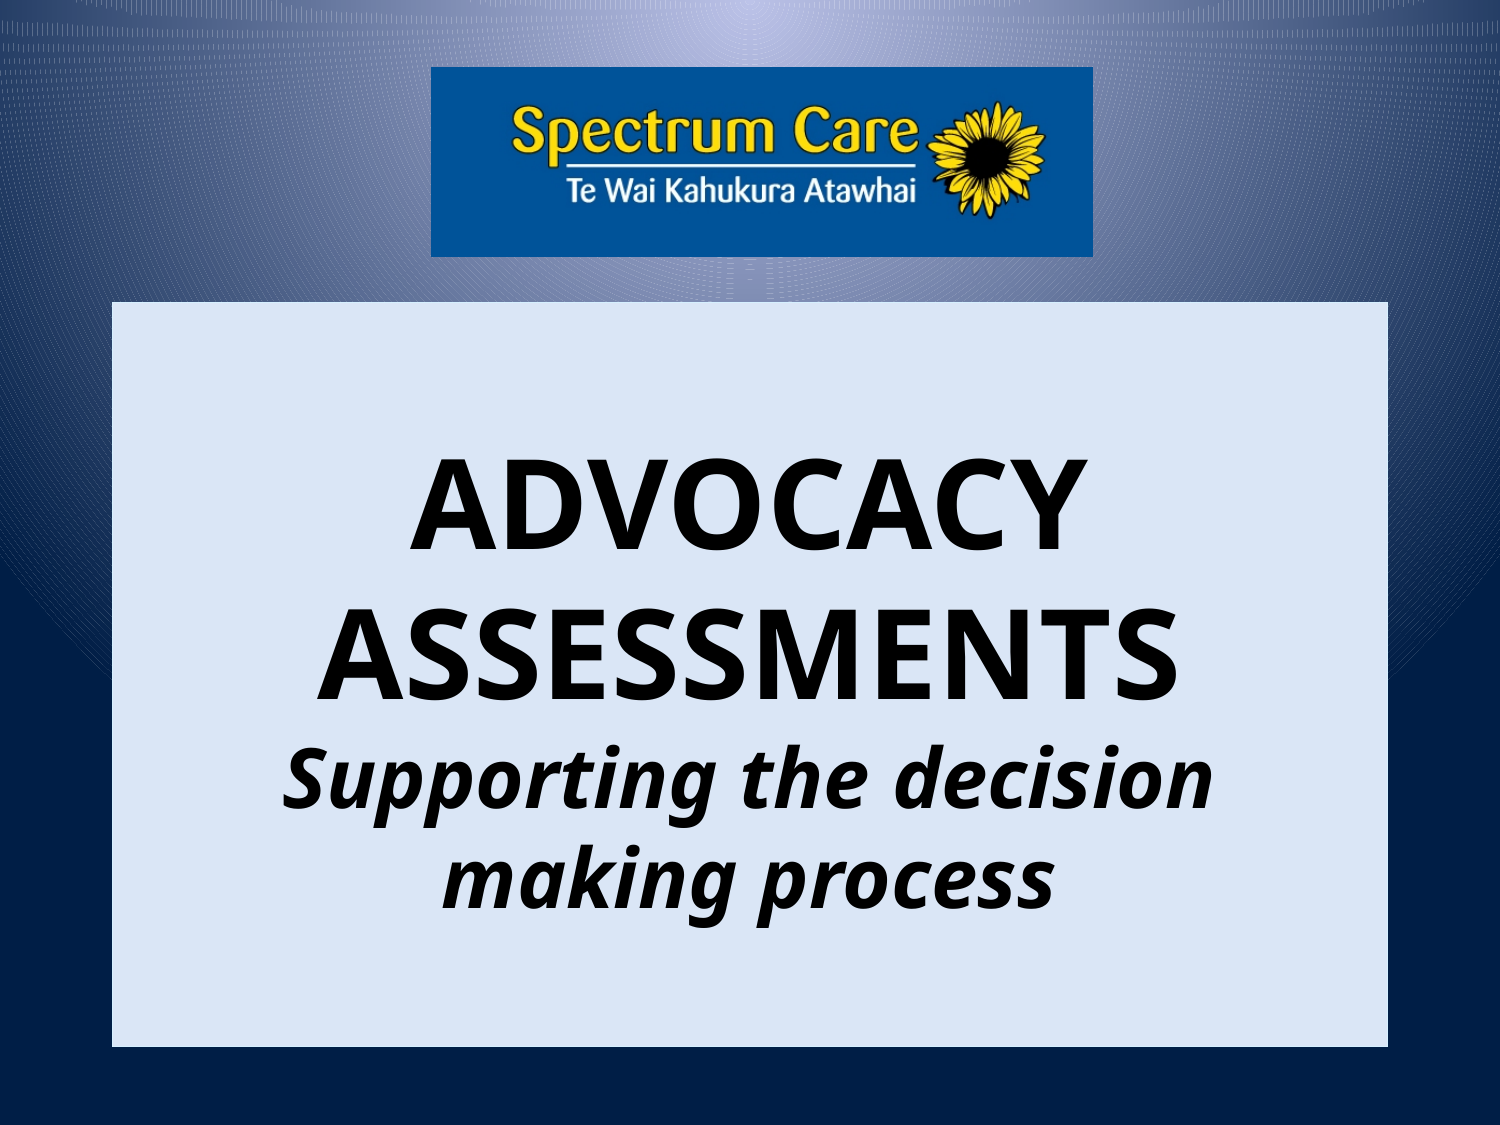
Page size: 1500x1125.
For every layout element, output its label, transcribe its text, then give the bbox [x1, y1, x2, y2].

picture [430, 66, 1093, 257]
text_box ADVOCACY ASSESSMENTS Supporting the decision making process [112, 302, 1388, 1047]
